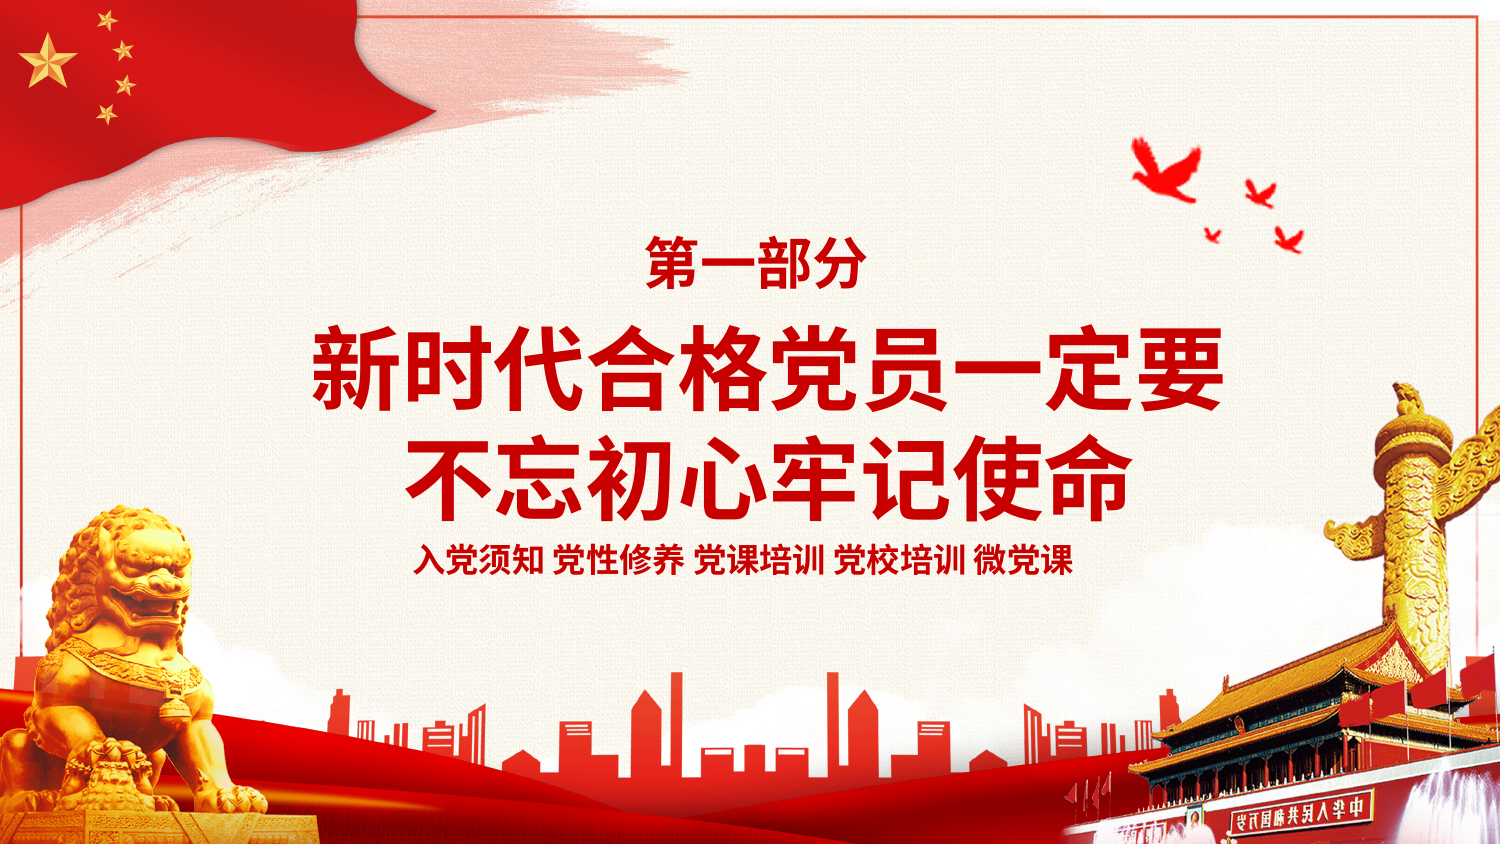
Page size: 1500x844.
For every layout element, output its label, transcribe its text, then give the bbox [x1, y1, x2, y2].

text_box 第一部分 [731, 221, 884, 304]
text_box 新时代合格党员一定要 不忘初心牢记使命 [295, 304, 1243, 539]
picture [0, 0, 1500, 844]
text_box 入党须知 党性修养 党课培训 党校培训 微党课 [397, 531, 980, 587]
